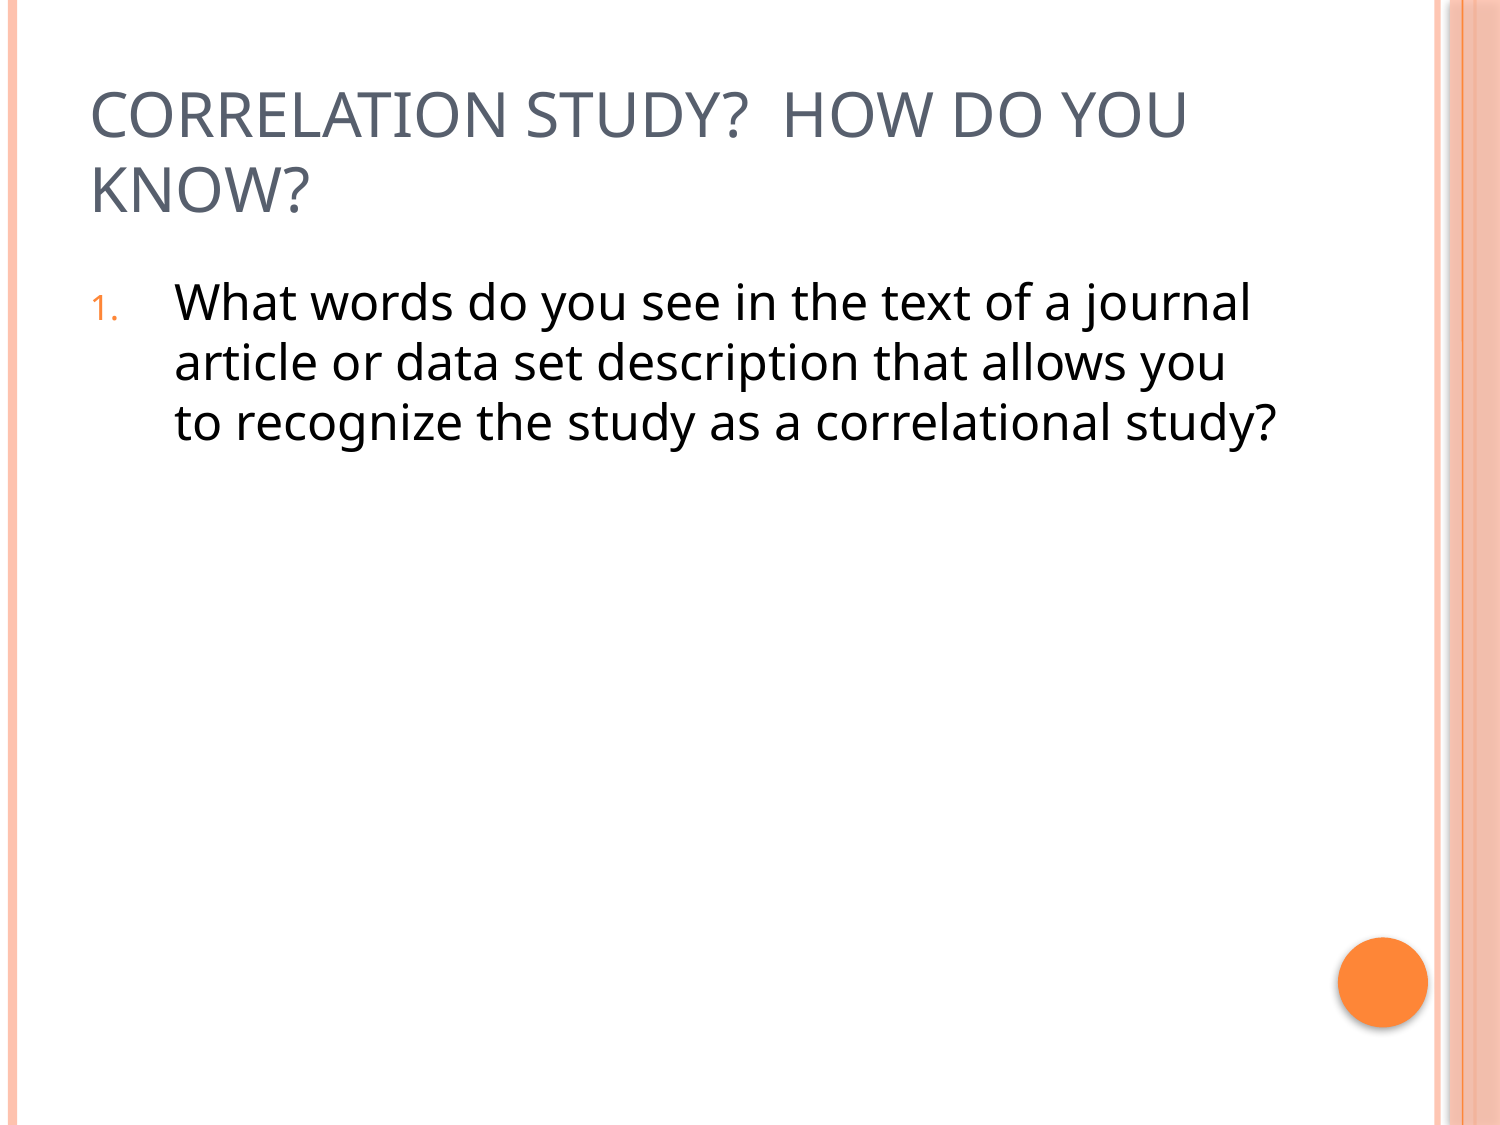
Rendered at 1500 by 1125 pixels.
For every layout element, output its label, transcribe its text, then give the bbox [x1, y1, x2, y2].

list What words do you see in the text of a journal article or data set description that allows you to recognize the study as a correlational study? [75, 262, 1300, 1062]
title Correlation Study? How do you know? [75, 45, 1300, 233]
